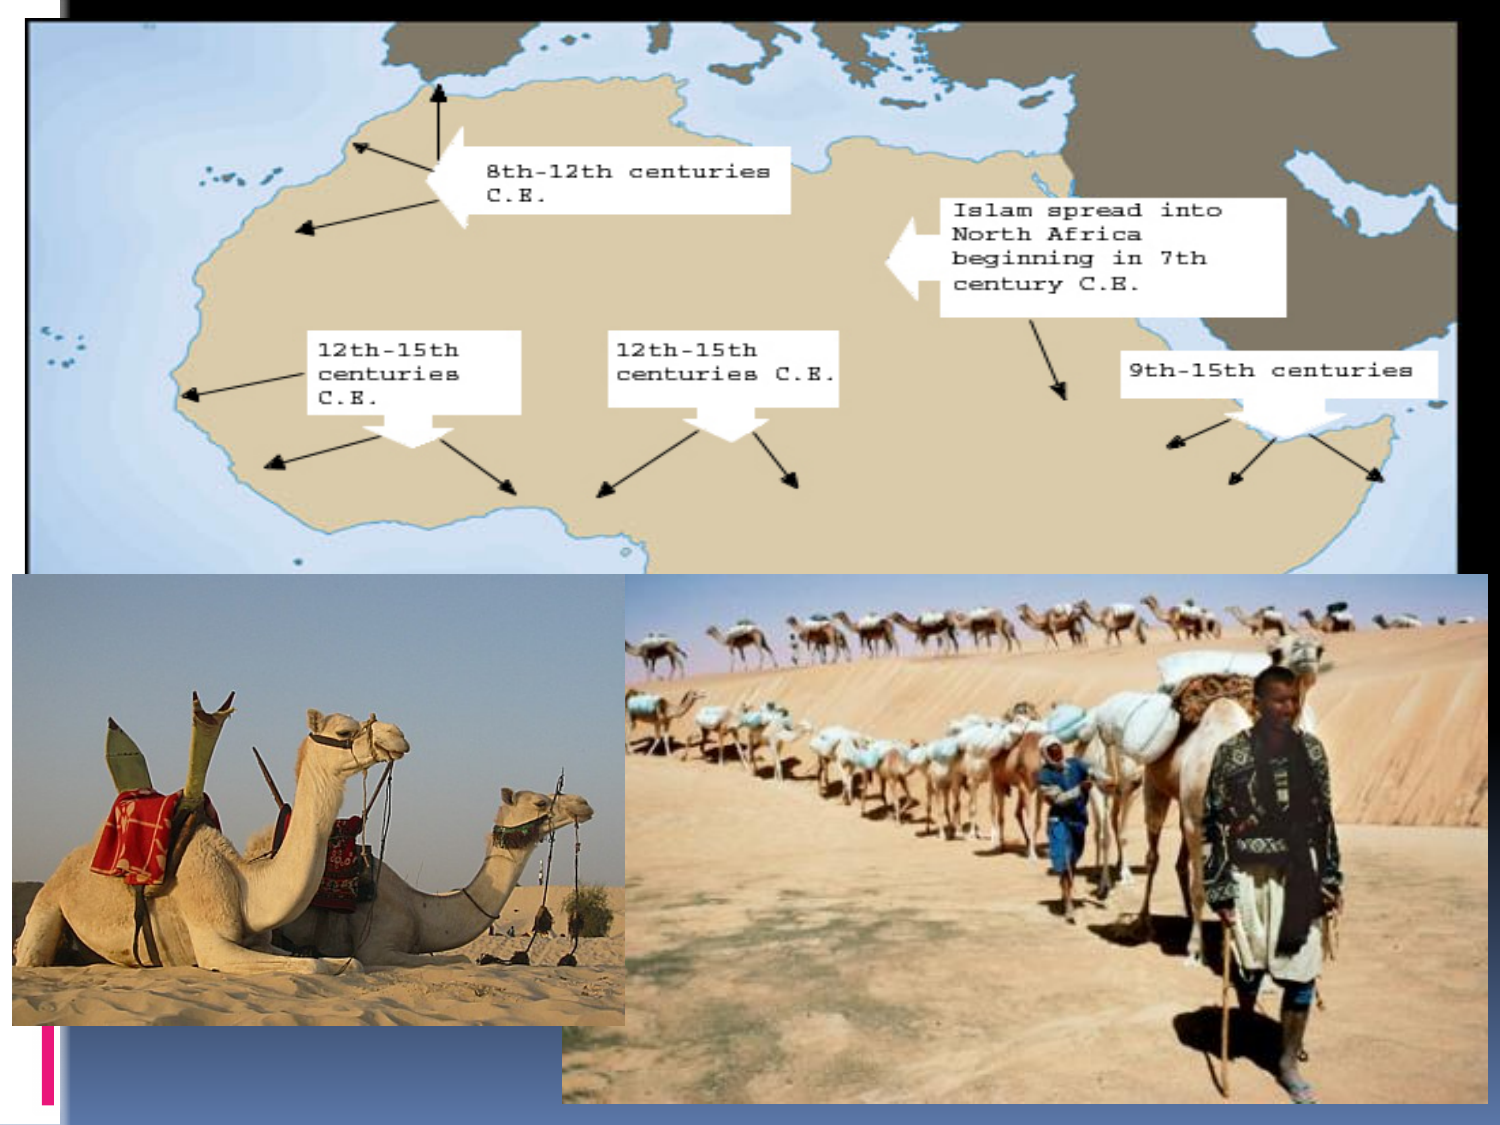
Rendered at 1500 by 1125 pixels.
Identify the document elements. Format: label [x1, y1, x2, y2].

picture [11, 574, 626, 1027]
list [24, 18, 1463, 566]
picture [562, 574, 1488, 1104]
